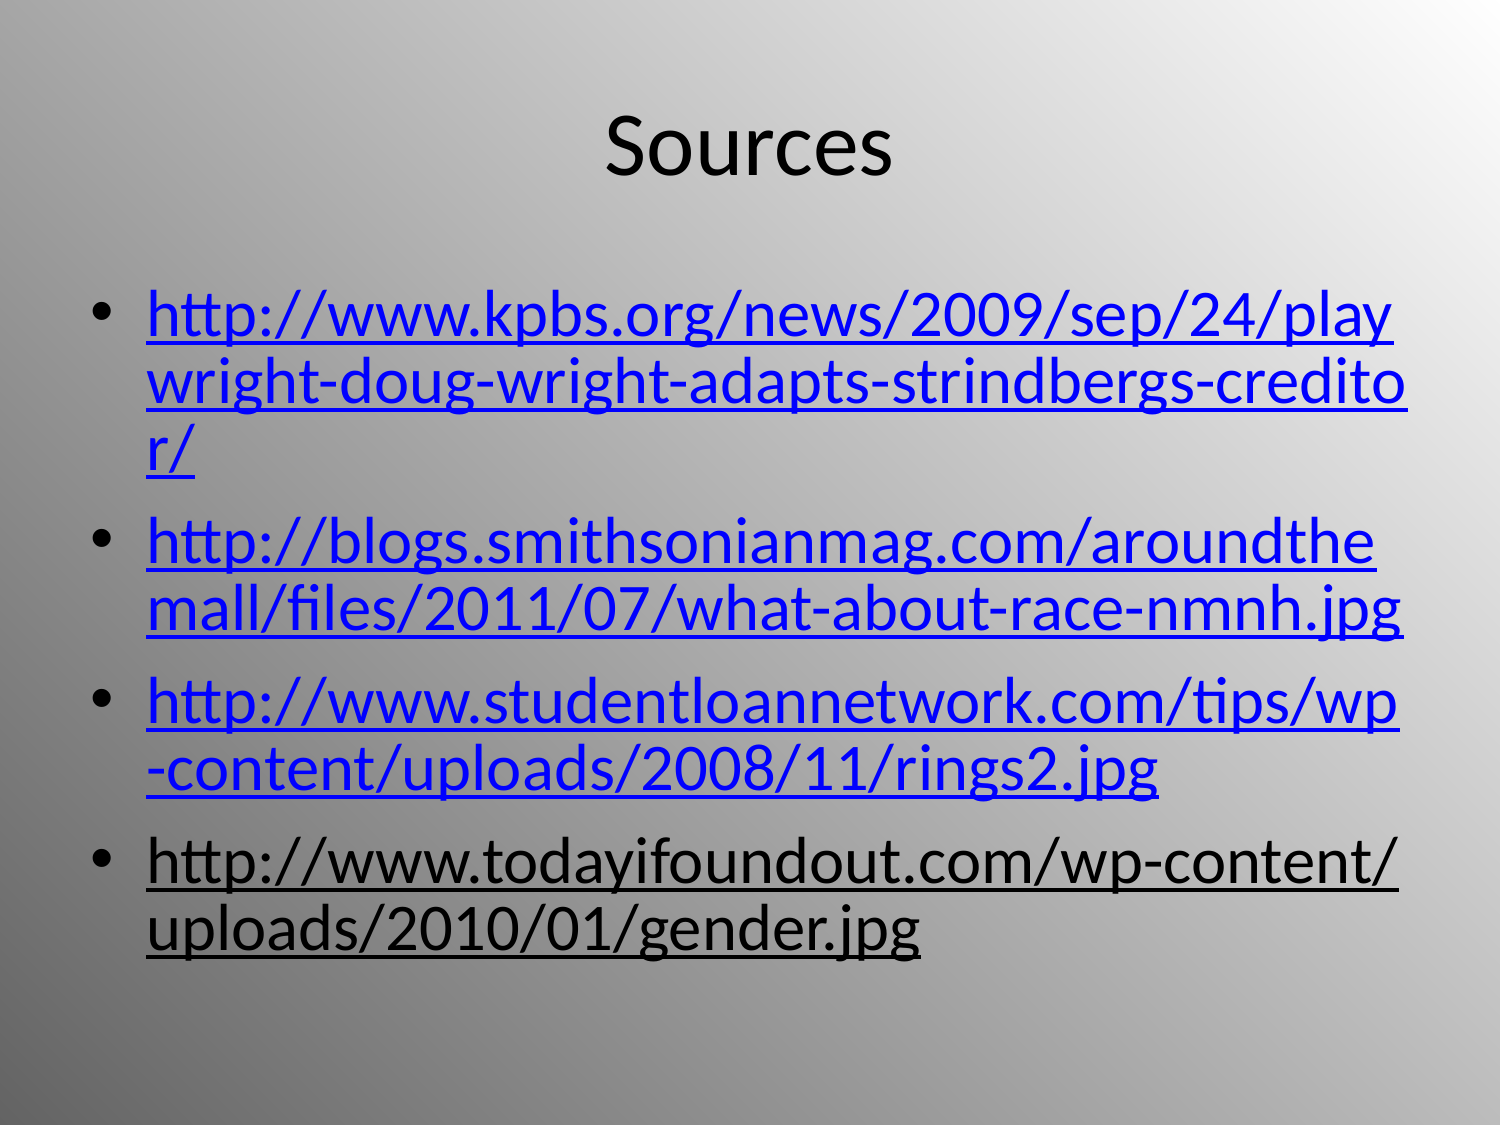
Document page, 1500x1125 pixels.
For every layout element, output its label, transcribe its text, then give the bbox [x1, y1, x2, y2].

title Sources [75, 45, 1425, 233]
list http://www.kpbs.org/news/2009/sep/24/playwright-doug-wright-adapts-strindbergs-creditor/ http://blogs.smithsonianmag.com/aroundthemall/files/2011/07/what-about-race-nmnh.jpg http://www.studentloannetwork.com/tips/wp-content/uploads/2008/11/rings2.jpg http://www.todayifoundout.com/wp-content/uploads/2010/01/gender.jpg [75, 262, 1425, 1005]
